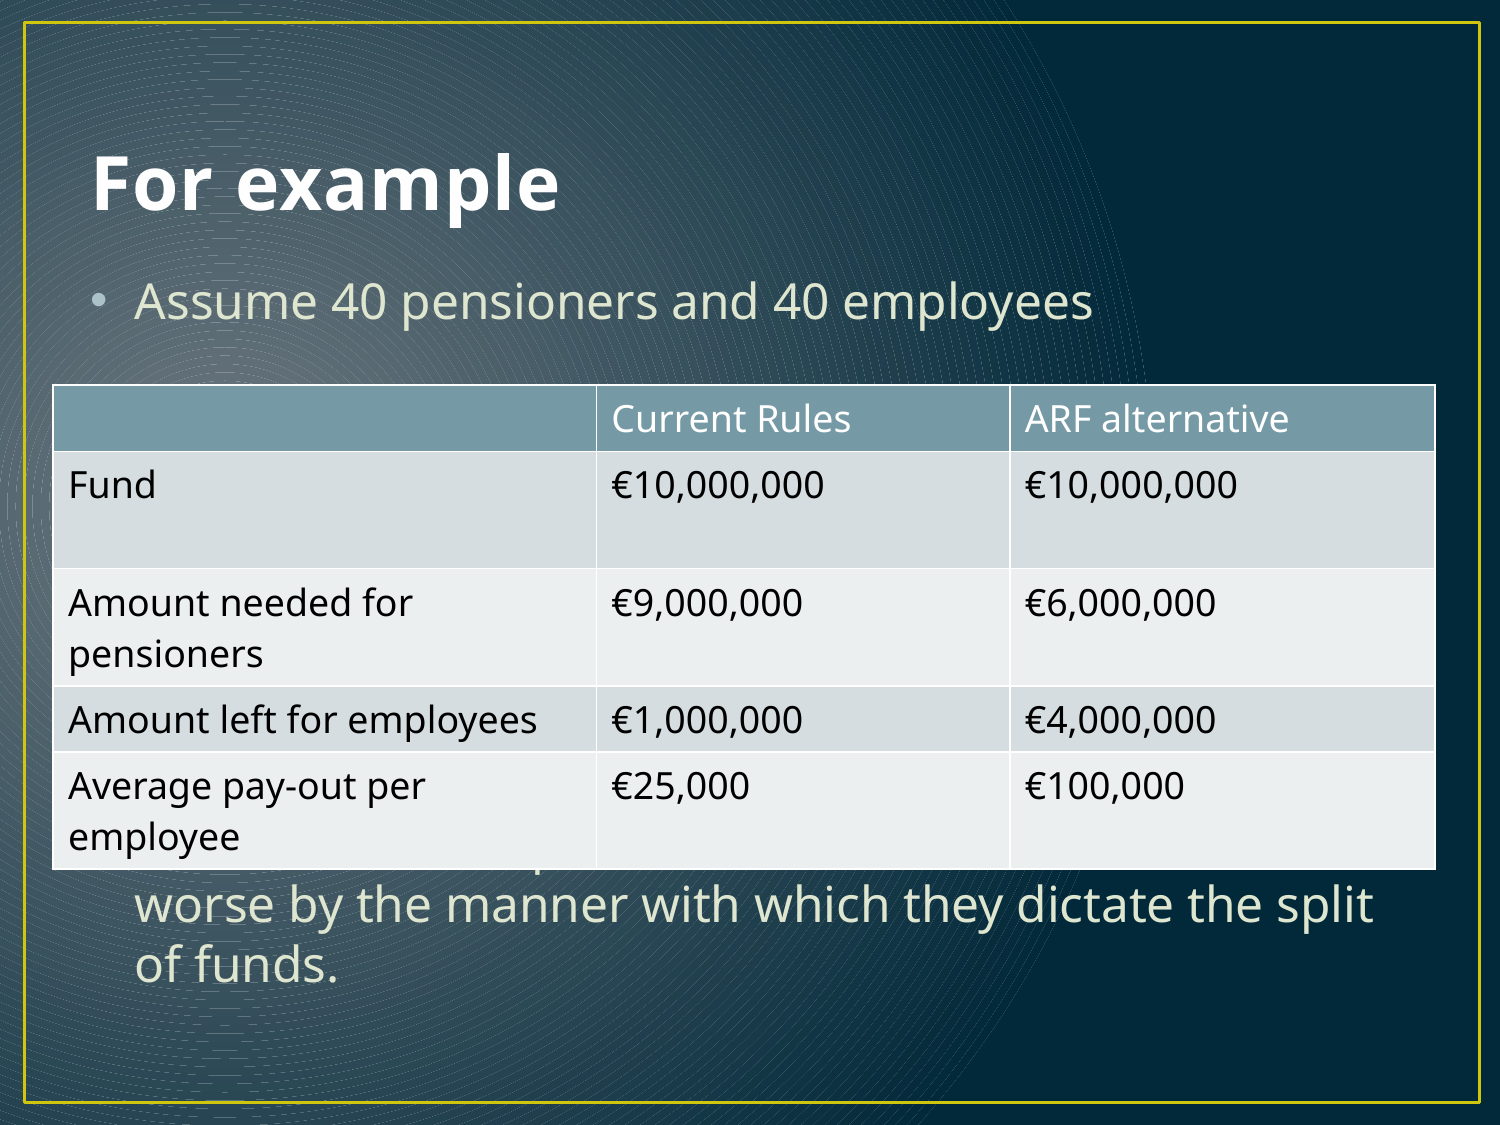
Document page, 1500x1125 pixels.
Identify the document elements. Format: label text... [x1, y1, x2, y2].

table_cell €9,000,000 [597, 569, 1009, 685]
table_cell €10,000,000 [597, 452, 1009, 568]
table_cell €6,000,000 [1011, 569, 1434, 685]
title For example [75, 45, 1425, 233]
table_cell Amount needed for pensioners [54, 569, 596, 685]
table_header [54, 386, 596, 451]
table_cell €10,000,000 [1011, 452, 1434, 568]
list Assume 40 pensioners and 40 employees It is a cruel irony that the current rules not only lead to avoidable wind-ups but also make a bad situation worse by the manner with which they dictate the split of funds. [75, 262, 1425, 384]
table_cell €25,000 [597, 753, 1009, 868]
table_header Current Rules [597, 386, 1009, 451]
list Assume 40 pensioners and 40 employees It is a cruel irony that the current rules not only lead to avoidable wind-ups but also make a bad situation worse by the manner with which they dictate the split of funds. [75, 870, 1425, 1005]
table_cell €1,000,000 [597, 687, 1009, 751]
table_cell €100,000 [1011, 753, 1434, 868]
table_cell Average pay-out per employee [54, 753, 596, 868]
table_cell €4,000,000 [1011, 687, 1434, 751]
table_header ARF alternative [1011, 386, 1434, 451]
table_cell Amount left for employees [54, 687, 596, 751]
table_cell Fund [54, 452, 596, 568]
